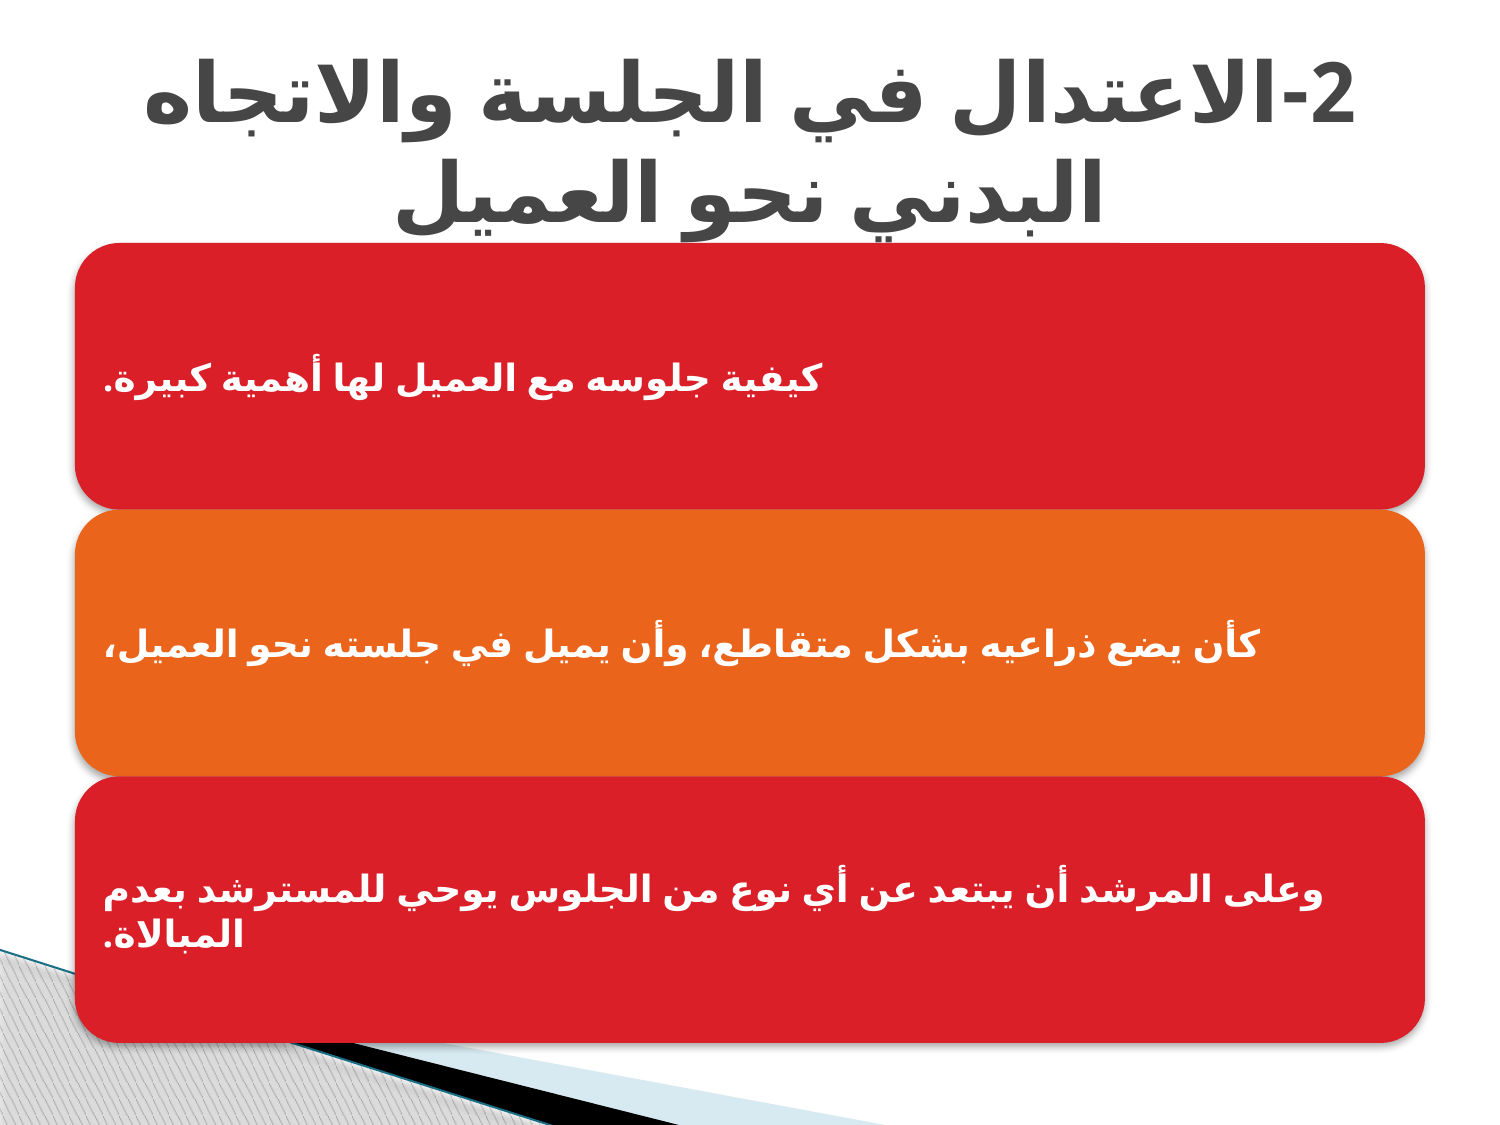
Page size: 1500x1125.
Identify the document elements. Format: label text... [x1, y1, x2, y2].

title 2-الاعتدال في الجلسة والاتجاه البدني نحو العميل [75, 45, 1425, 233]
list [74, 242, 1426, 1044]
